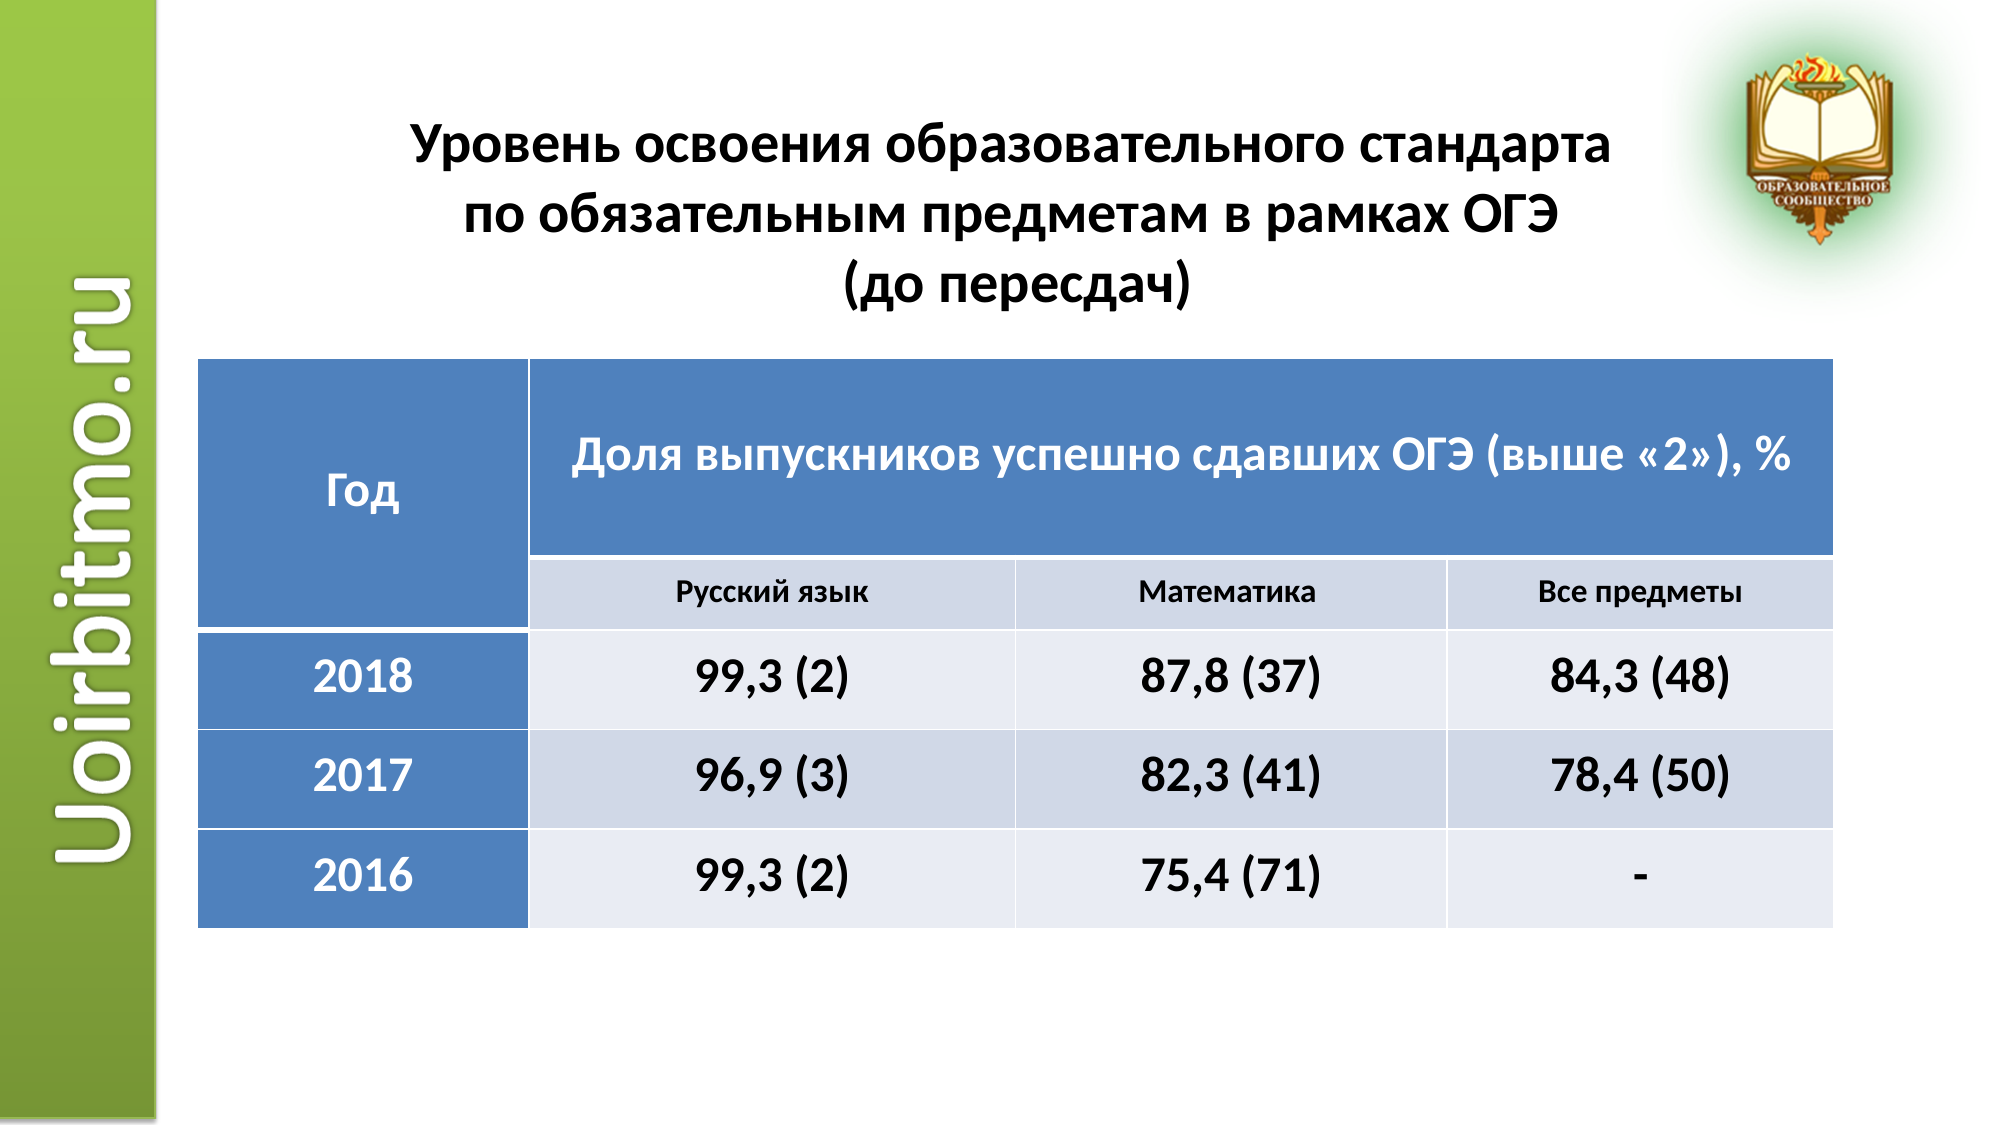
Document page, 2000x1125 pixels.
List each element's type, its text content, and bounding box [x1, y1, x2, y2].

table_cell 96,9 (3) [530, 730, 1015, 828]
title Уровень освоения образовательного стандарта по обязательным предметам в рамках ОГЭ (до пересдач) [117, 104, 1918, 315]
picture [0, 0, 2000, 1125]
table_cell 99,3 (2) [530, 631, 1015, 729]
table_cell Все предметы [1448, 560, 1833, 629]
table_cell - [1448, 830, 1833, 928]
table_cell Русский язык [530, 560, 1015, 629]
table_cell 82,3 (41) [1016, 730, 1446, 828]
table_header Год [198, 359, 528, 627]
table_cell 84,3 (48) [1448, 631, 1833, 729]
table_cell 75,4 (71) [1016, 830, 1446, 928]
table_header Доля выпускников успешно сдавших ОГЭ (выше «2»), % [530, 359, 1833, 555]
table_cell 99,3 (2) [530, 830, 1015, 928]
table_cell 2017 [198, 730, 528, 828]
table_cell 2018 [198, 633, 528, 729]
table_cell 2016 [198, 830, 528, 928]
table_cell 87,8 (37) [1016, 631, 1446, 729]
table_cell Математика [1016, 560, 1446, 629]
table_cell 78,4 (50) [1448, 730, 1833, 828]
